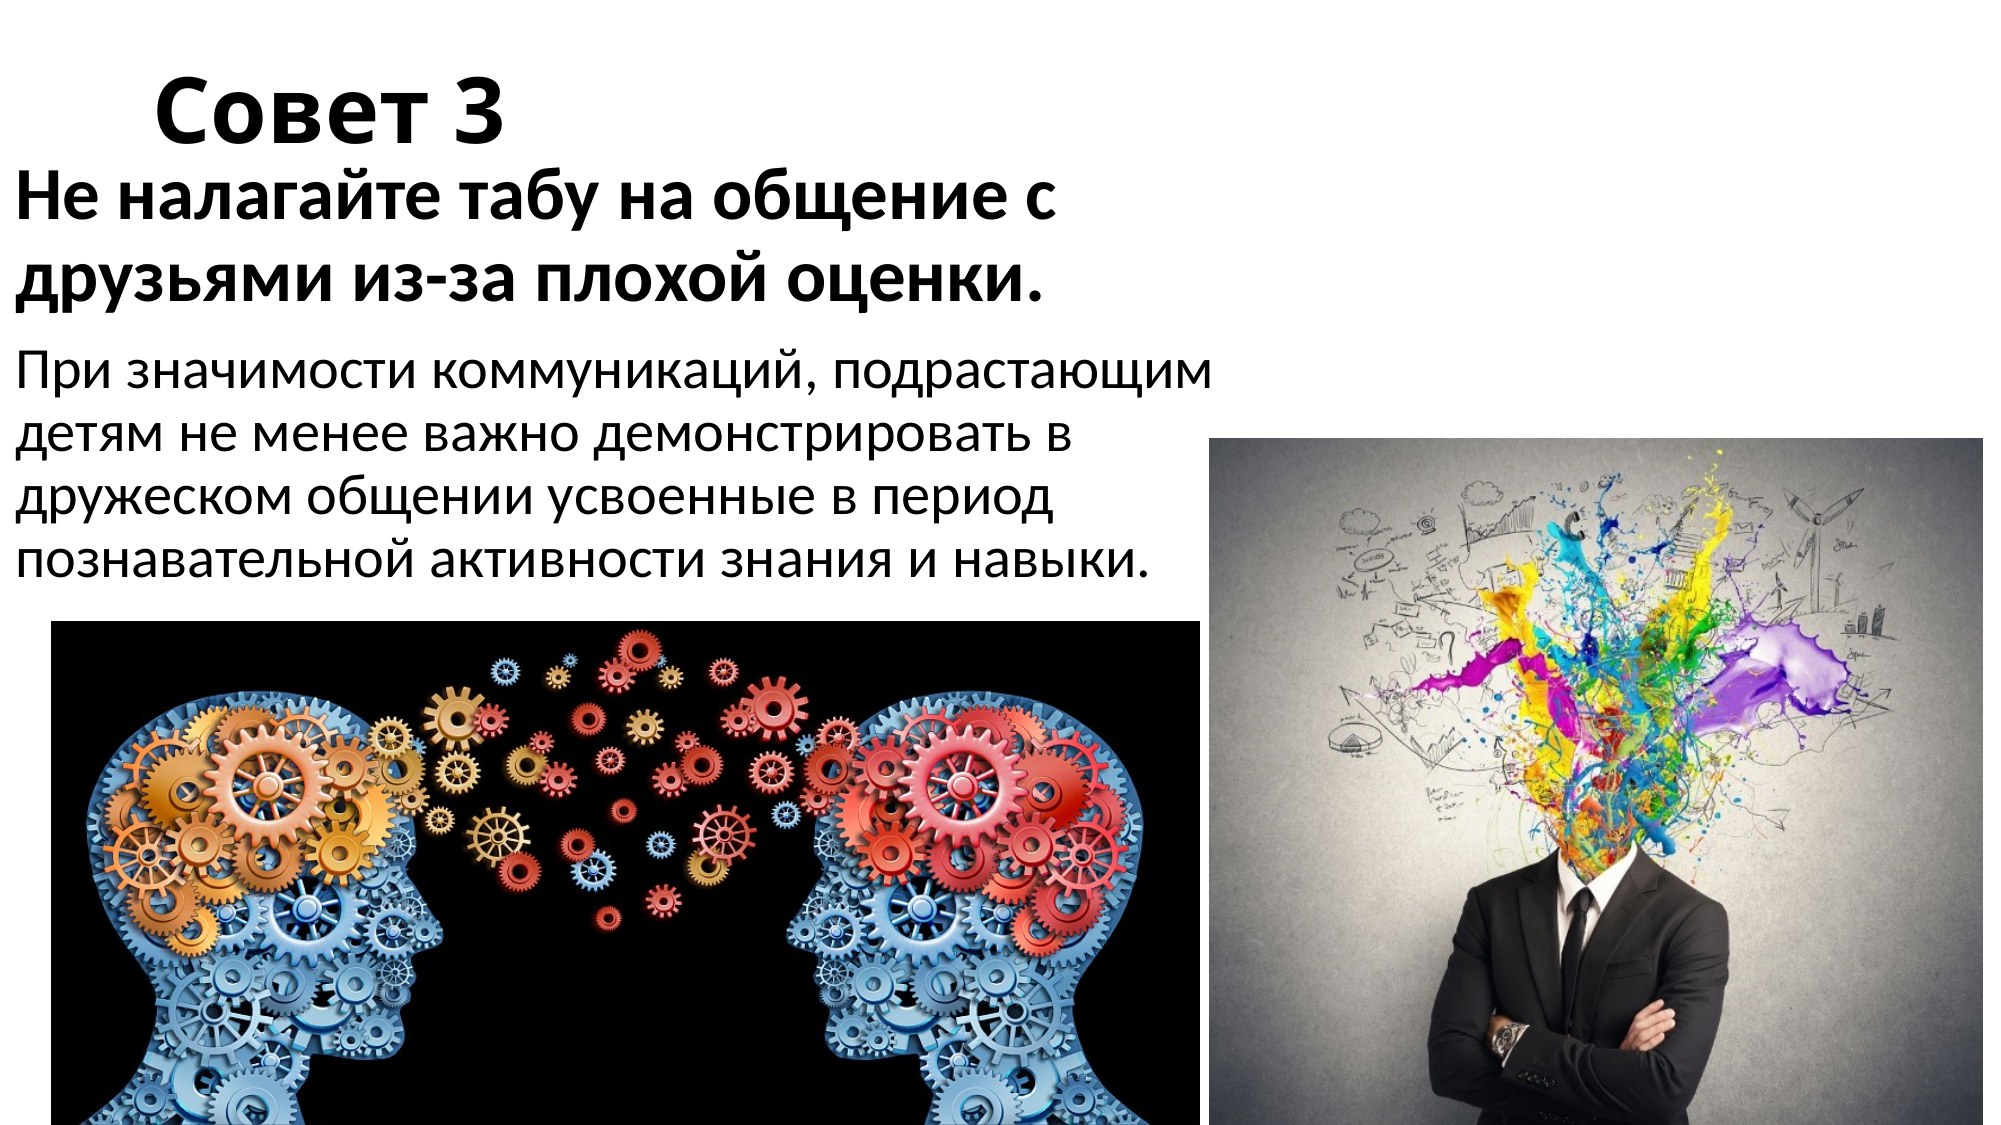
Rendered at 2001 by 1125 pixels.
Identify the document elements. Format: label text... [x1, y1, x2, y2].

picture [1209, 438, 1983, 1125]
title Совет 3 [137, 59, 1863, 278]
list Не налагайте табу на общение с друзьями из-за плохой оценки. При значимости коммуникаций, подрастающим детям не менее важно демонстрировать в дружеском общении усвоенные в период познавательной активности знания и навыки. [0, 147, 1333, 1014]
picture [51, 621, 1200, 1125]
